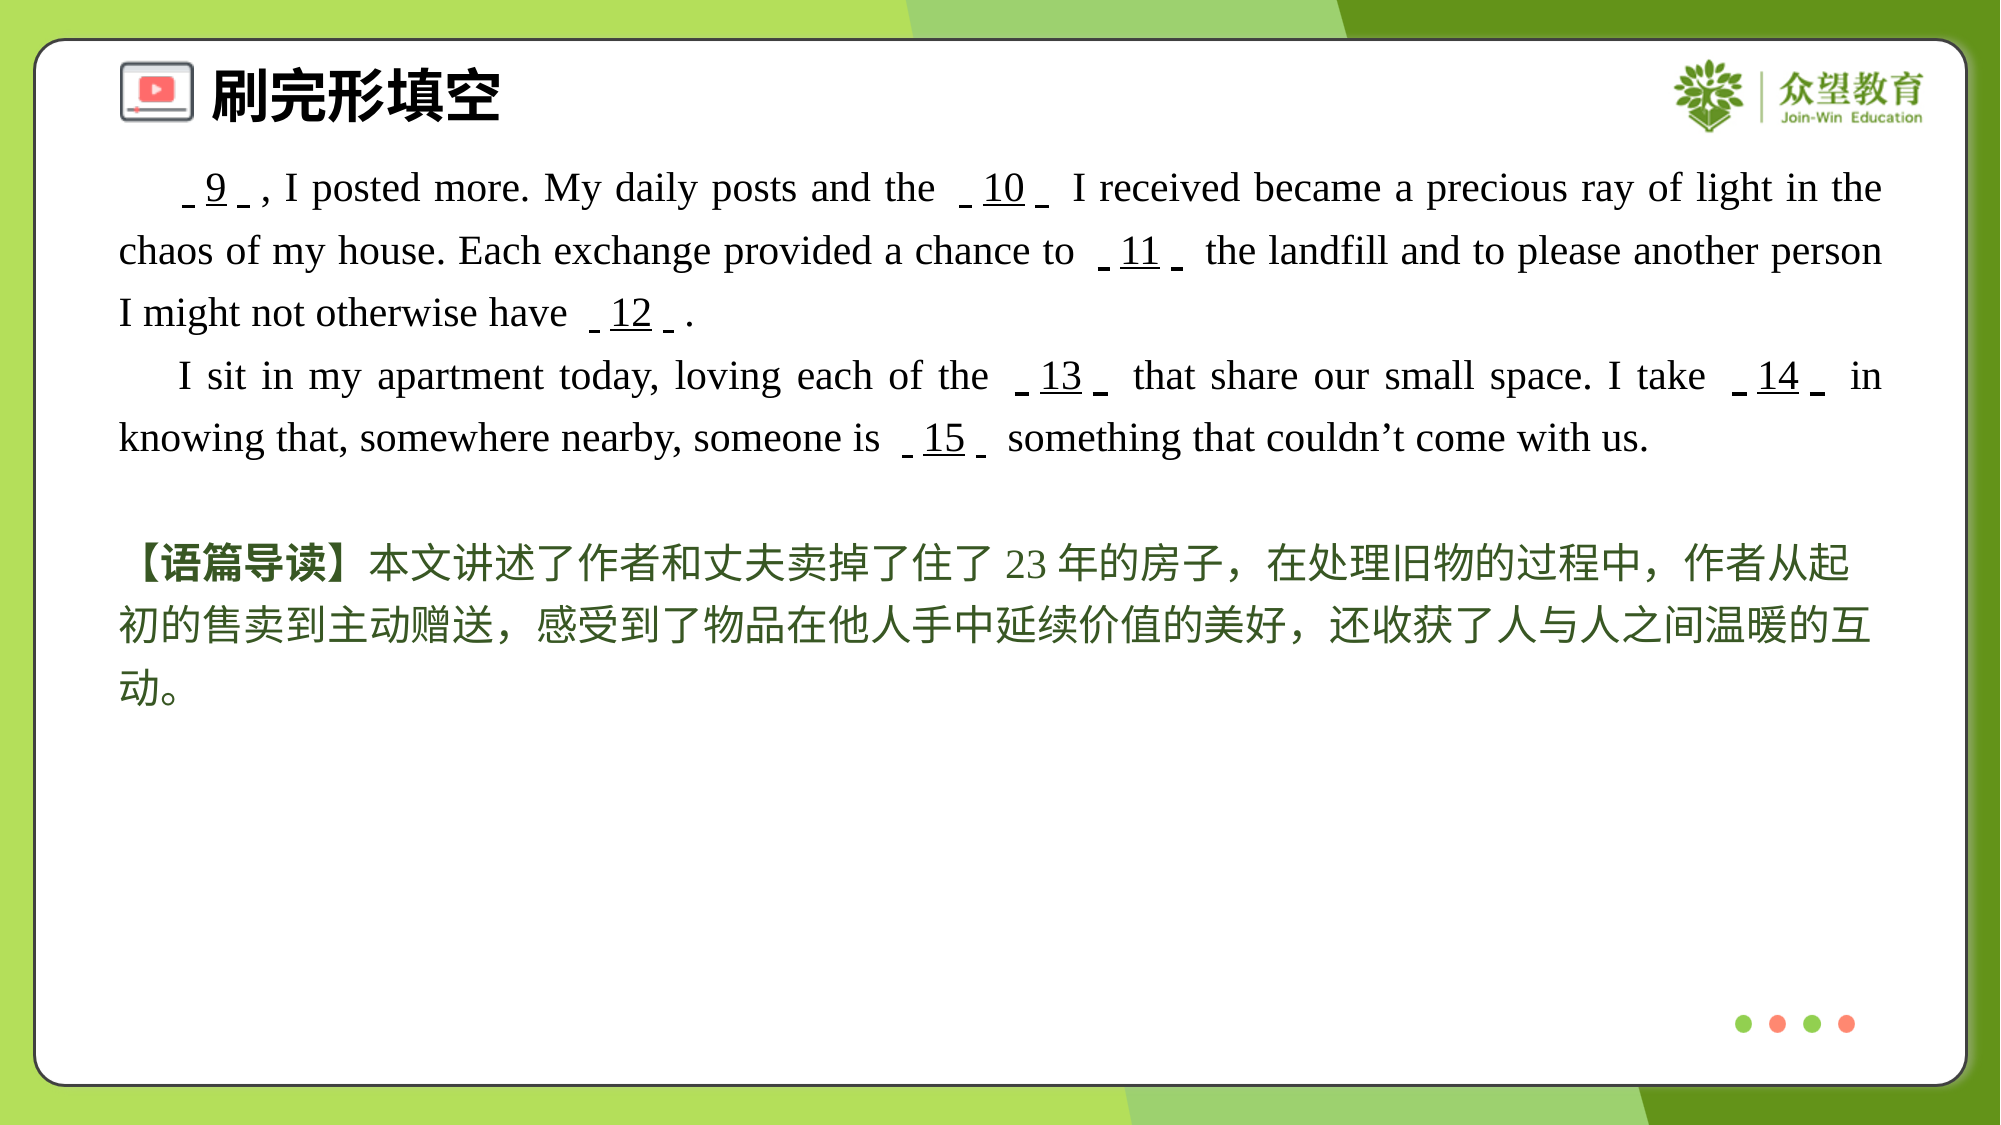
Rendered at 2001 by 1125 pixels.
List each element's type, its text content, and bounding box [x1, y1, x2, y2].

picture [0, 0, 2000, 1125]
text_box . .9. ., I posted more. My daily posts and the . .10. . I received became a precious ray of light in the chaos of my house. Each exchange provided a chance to . .11. . the landfill and to please another person I might not otherwise have . .12. .. I sit in my apartment today, loving each of the . .13. . that share our small space. I take . .14. . in knowing that, somewhere nearby, someone is . .15. . something that couldn’t come with us. [118, 147, 1883, 518]
text_box 【语篇导读】本文讲述了作者和丈夫卖掉了住了23年的房子，在处理旧物的过程中，作者从起初的售卖到主动赠送，感受到了物品在他人手中延续价值的美好，还收获了人与人之间温暖的互动。 [118, 524, 1883, 645]
